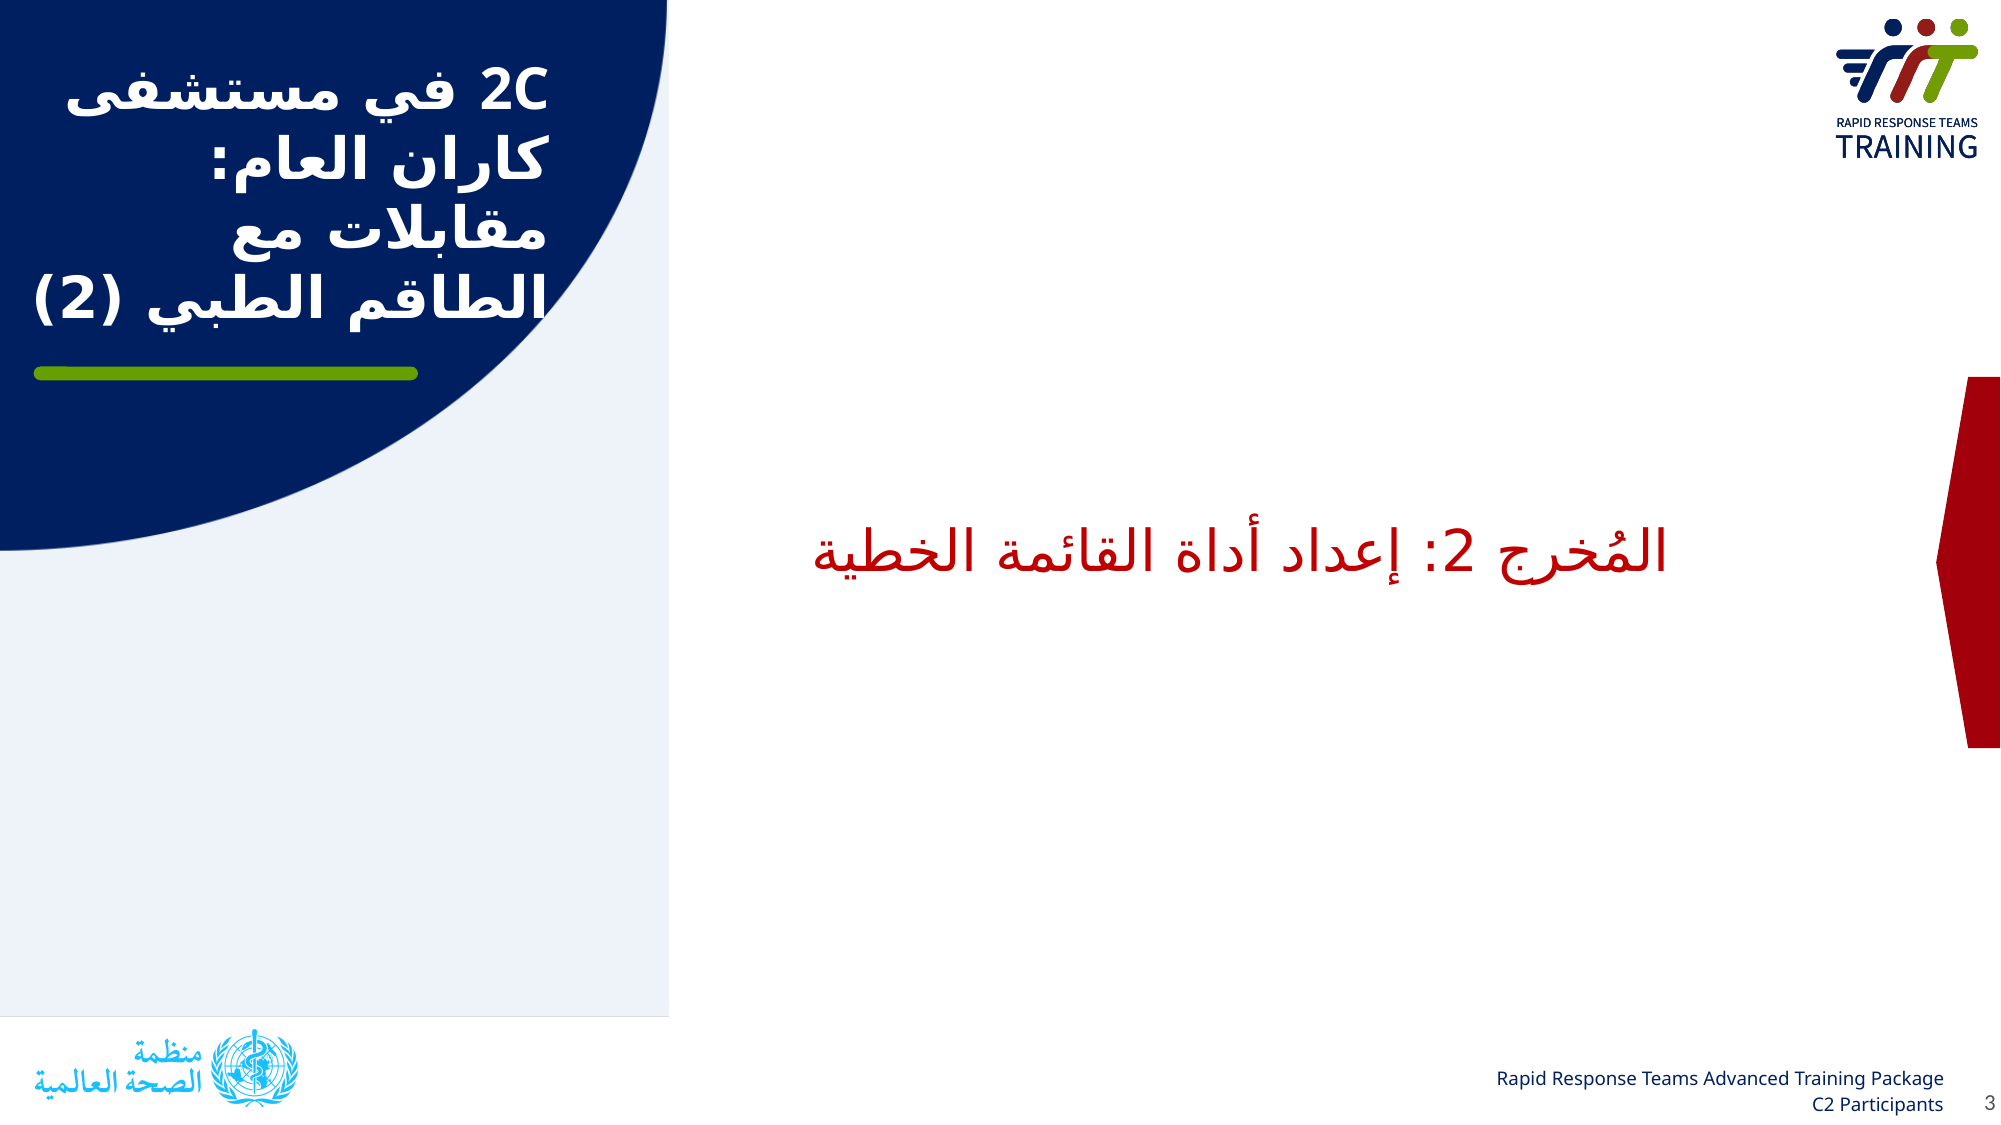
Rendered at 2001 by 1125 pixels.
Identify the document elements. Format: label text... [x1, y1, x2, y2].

picture [35, 1029, 298, 1107]
picture [1835, 19, 1978, 167]
picture [0, 0, 669, 1018]
text_box المُخرج 2: إعداد أداة القائمة الخطية [748, 514, 1777, 603]
text_box [33, 366, 419, 381]
title 2C في مستشفى كاران العام: مقابلات مع الطاقم الطبي (2) [21, 31, 558, 350]
